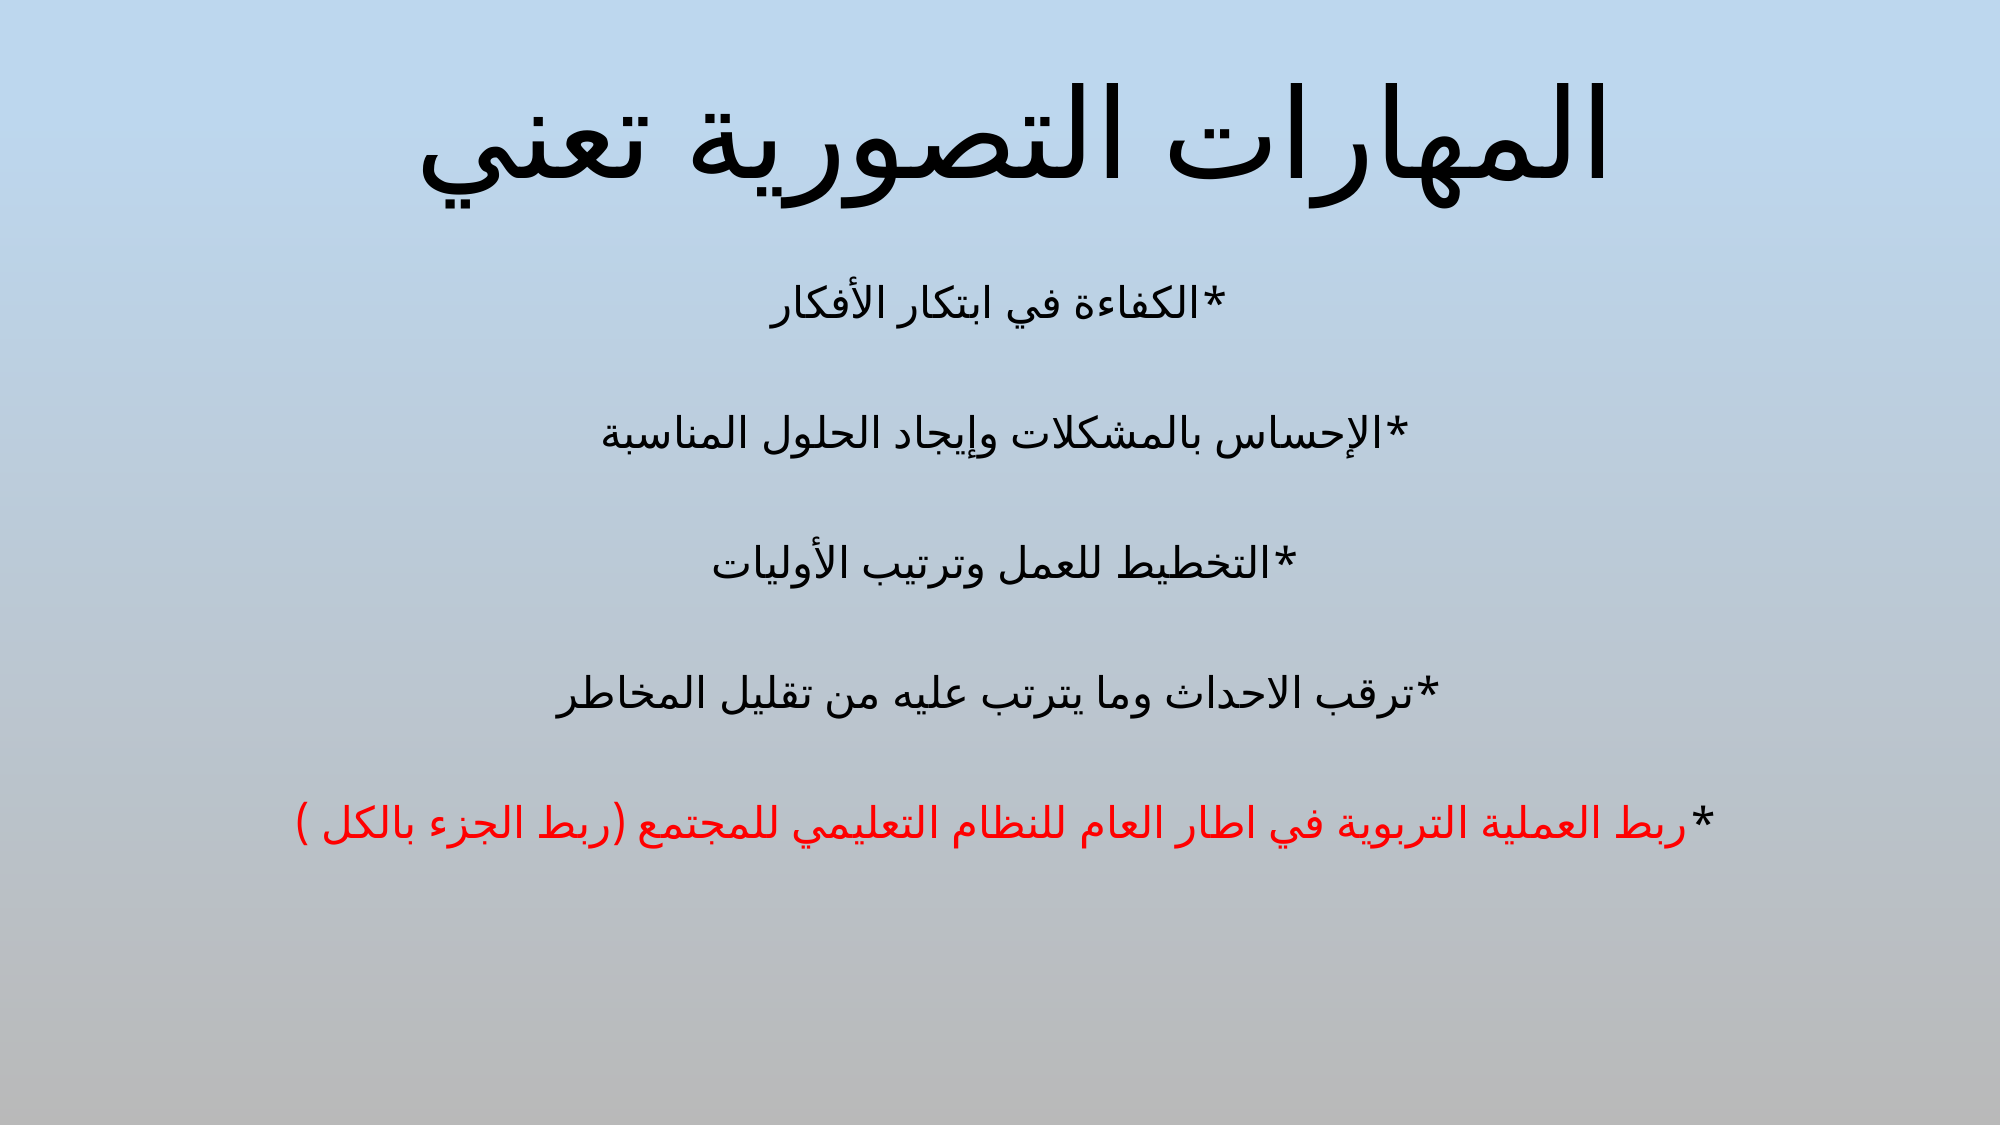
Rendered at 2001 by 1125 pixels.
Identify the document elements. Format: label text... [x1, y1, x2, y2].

title المهارات التصورية تعني [249, 71, 1750, 273]
subtitle *الكفاءة في ابتكار الأفكار *الإحساس بالمشكلات وإيجاد الحلول المناسبة *التخطيط للعمل وترتيب الأوليات *ترقب الاحداث وما يترتب عليه من تقليل المخاطر *ربط العملية التربوية في اطار العام للنظام التعليمي للمجتمع (ربط الجزء بالكل ) [249, 273, 1750, 863]
